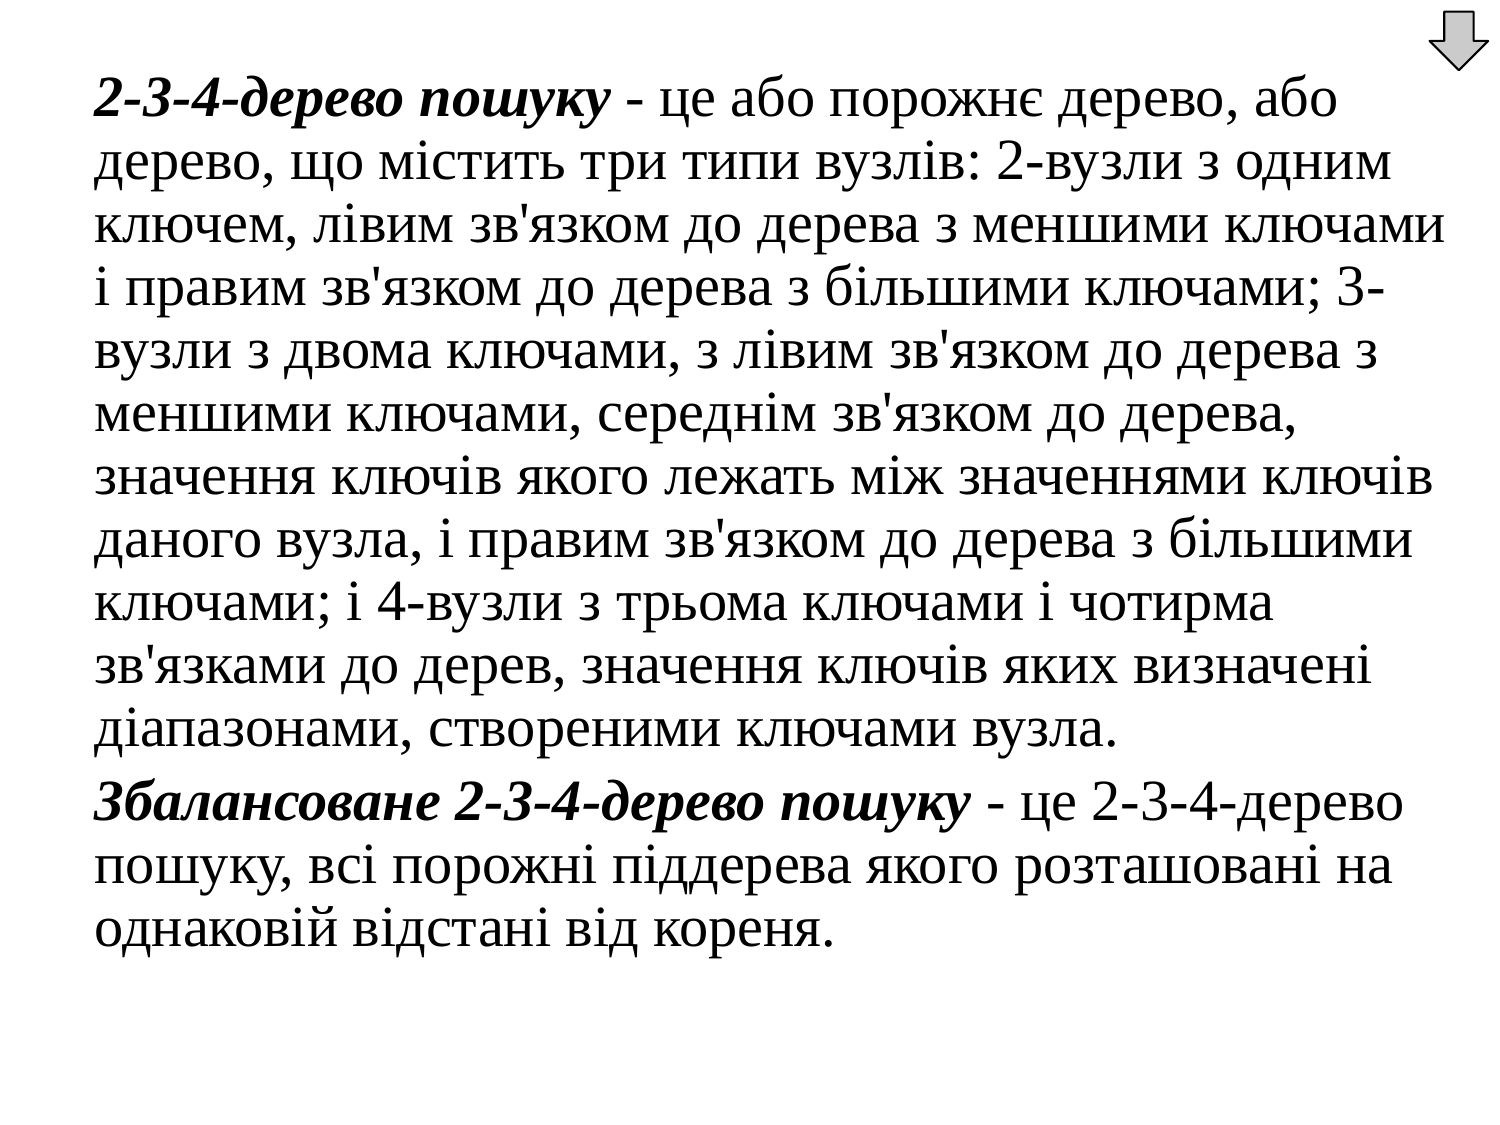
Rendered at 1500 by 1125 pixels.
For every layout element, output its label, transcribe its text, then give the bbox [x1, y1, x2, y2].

text_box [1429, 11, 1489, 71]
list 2-3-4-дерево пошуку - це або порожнє дерево, або дерево, що містить три типи вузлів: 2-вузли з одним ключем, лівим зв'язком до дерева з меншими ключами і правим зв'язком до дерева з більшими ключами; 3-вузли з двома ключами, з лівим зв'язком до дерева з меншими ключами, середнім зв'язком до дерева, значення ключів якого лежать між значеннями ключів даного вузла, і правим зв'язком до дерева з більшими ключами; і 4-вузли з трьома ключами і чотирма зв'язками до дерев, значення ключів яких визначені діапазонами, створеними ключами вузла. Збалансоване 2-3-4-дерево пошуку - це 2-3-4-дерево пошуку, всі порожні піддерева якого розташовані на однаковій відстані від кореня. [64, 58, 1500, 1125]
